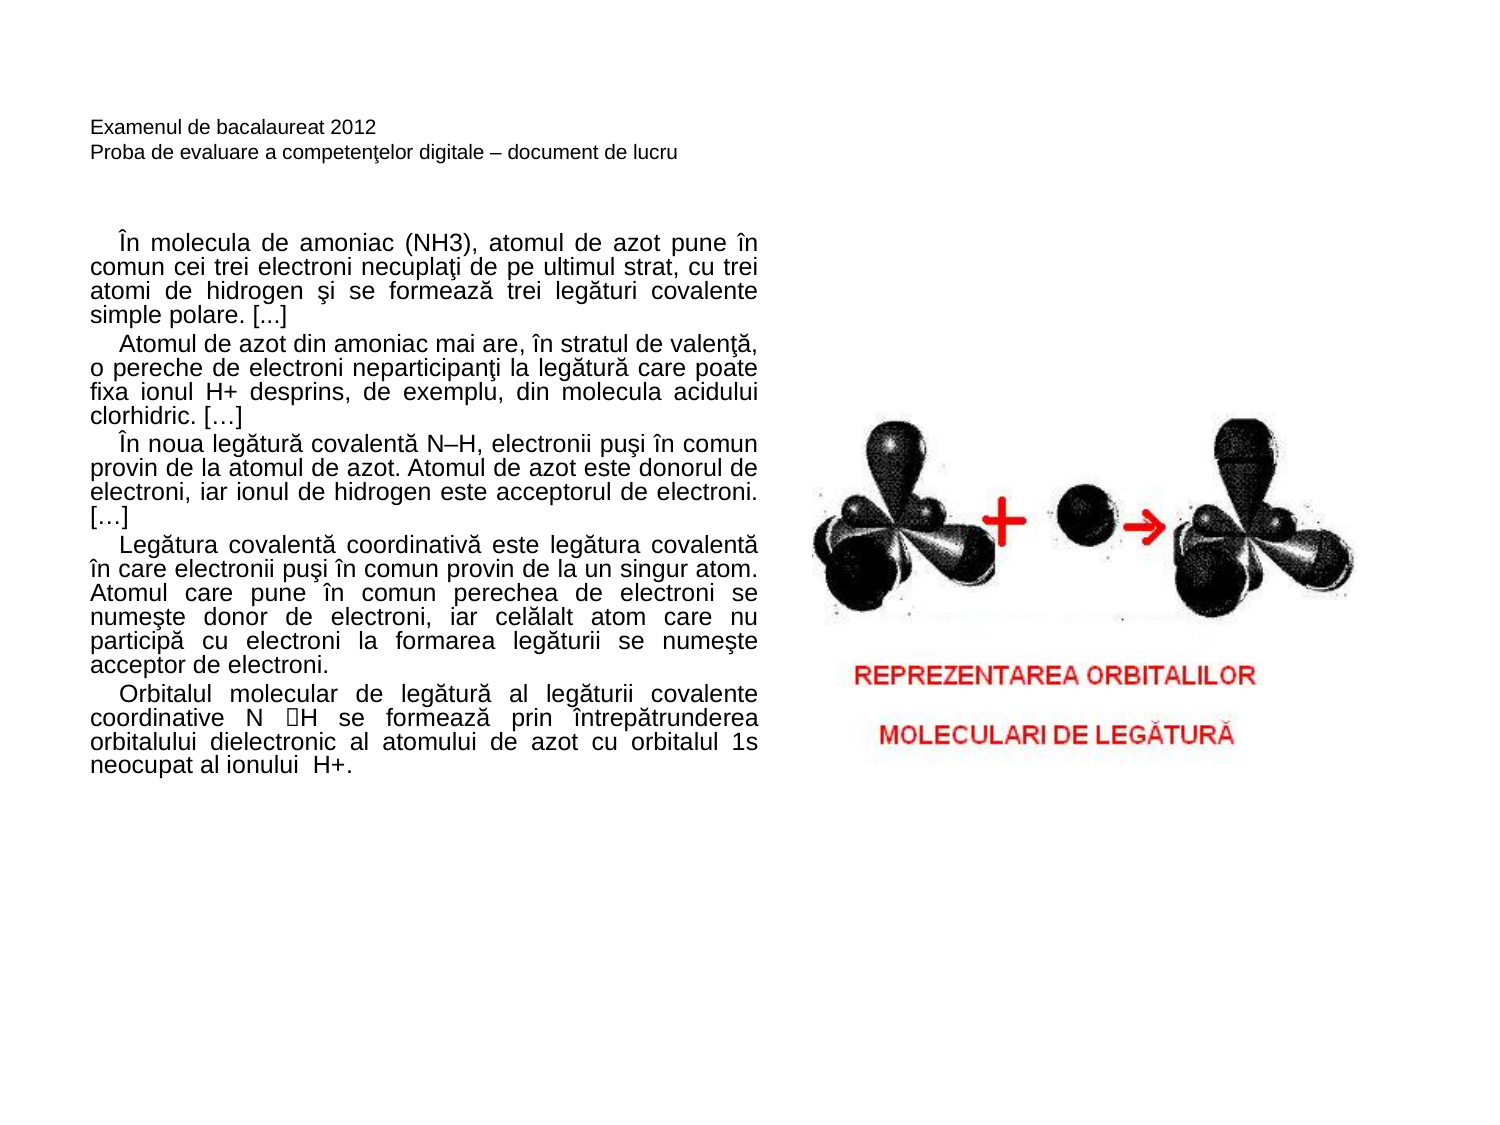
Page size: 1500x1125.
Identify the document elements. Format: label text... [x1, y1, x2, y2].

title Examenul de bacalaureat 2012 Proba de evaluare a competenţelor digitale – document de lucru [74, 44, 1426, 233]
picture [812, 262, 1357, 807]
list În molecula de amoniac (NH3), atomul de azot pune în comun cei trei electroni necuplaţi de pe ultimul strat, cu trei atomi de hidrogen şi se formează trei legături covalente simple polare. [...] Atomul de azot din amoniac mai are, în stratul de valenţă, o pereche de electroni neparticipanţi la legătură care poate fixa ionul H+ desprins, de exemplu, din molecula acidului clorhidric. […] În noua legătură covalentă N–H, electronii puşi în comun provin de la atomul de azot. Atomul de azot este donorul de electroni, iar ionul de hidrogen este acceptorul de electroni. […] Legătura covalentă coordinativă este legătura covalentă în care electronii puşi în comun provin de la un singur atom. Atomul care pune în comun perechea de electroni se numeşte donor de electroni, iar celălalt atom care nu participă cu electroni la formarea legăturii se numeşte acceptor de electroni. Orbitalul molecular de legătură al legăturii covalente coordinative N H se formează prin întrepătrunderea orbitalului dielectronic al atomului de azot cu orbitalul 1s neocupat al ionului H+. [74, 224, 776, 1038]
